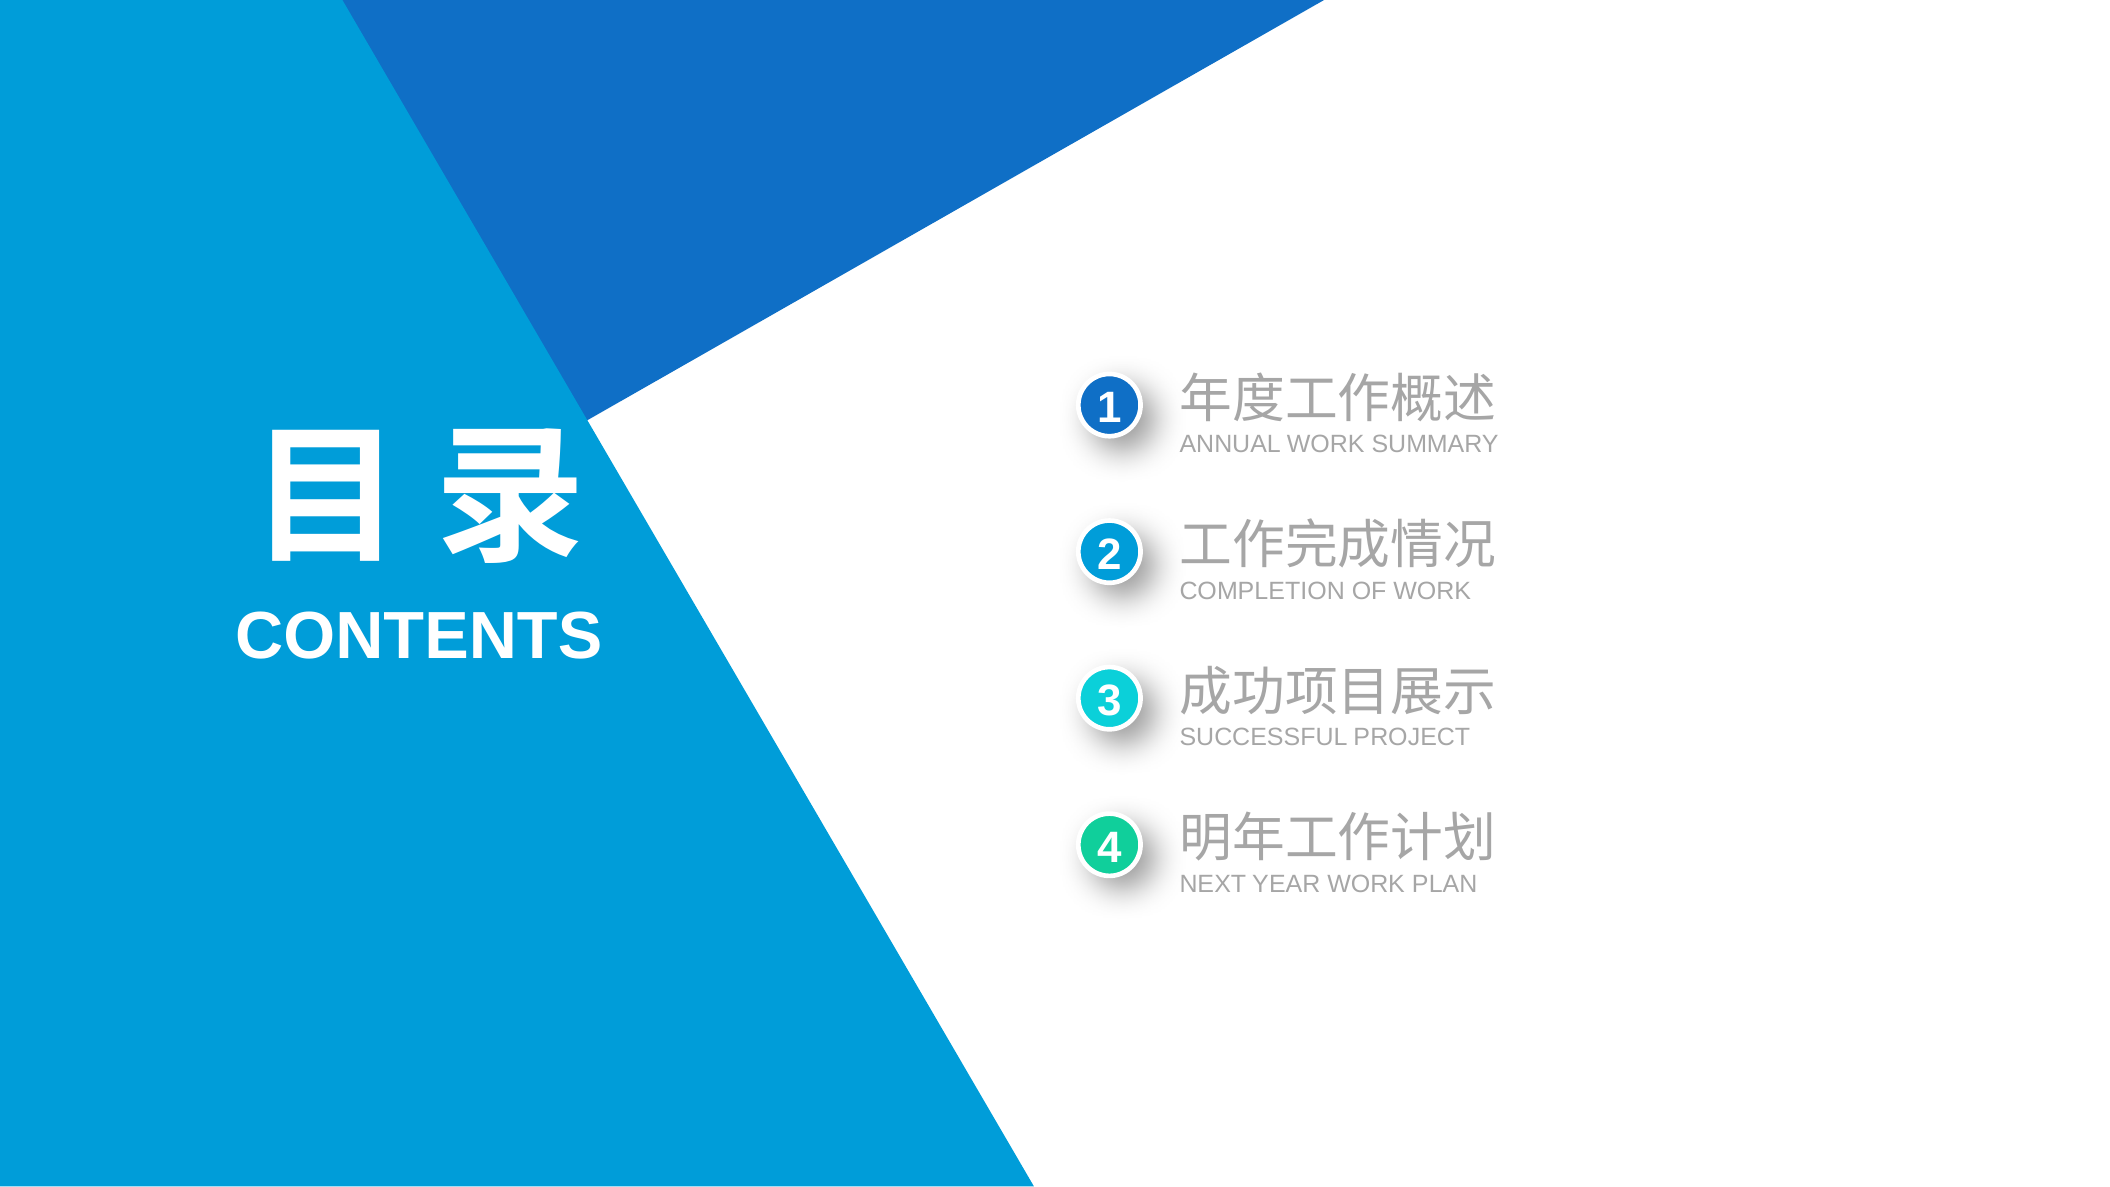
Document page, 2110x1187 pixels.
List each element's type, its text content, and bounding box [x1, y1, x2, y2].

text_box 2 [1077, 519, 1142, 584]
text_box 4 [1077, 812, 1142, 877]
text_box [0, 0, 1034, 1187]
text_box 3 [1077, 665, 1142, 731]
text_box CONTENTS [227, 592, 610, 673]
text_box 1 [1077, 372, 1142, 438]
text_box 目 录 [203, 399, 635, 580]
text_box [343, 0, 1325, 399]
